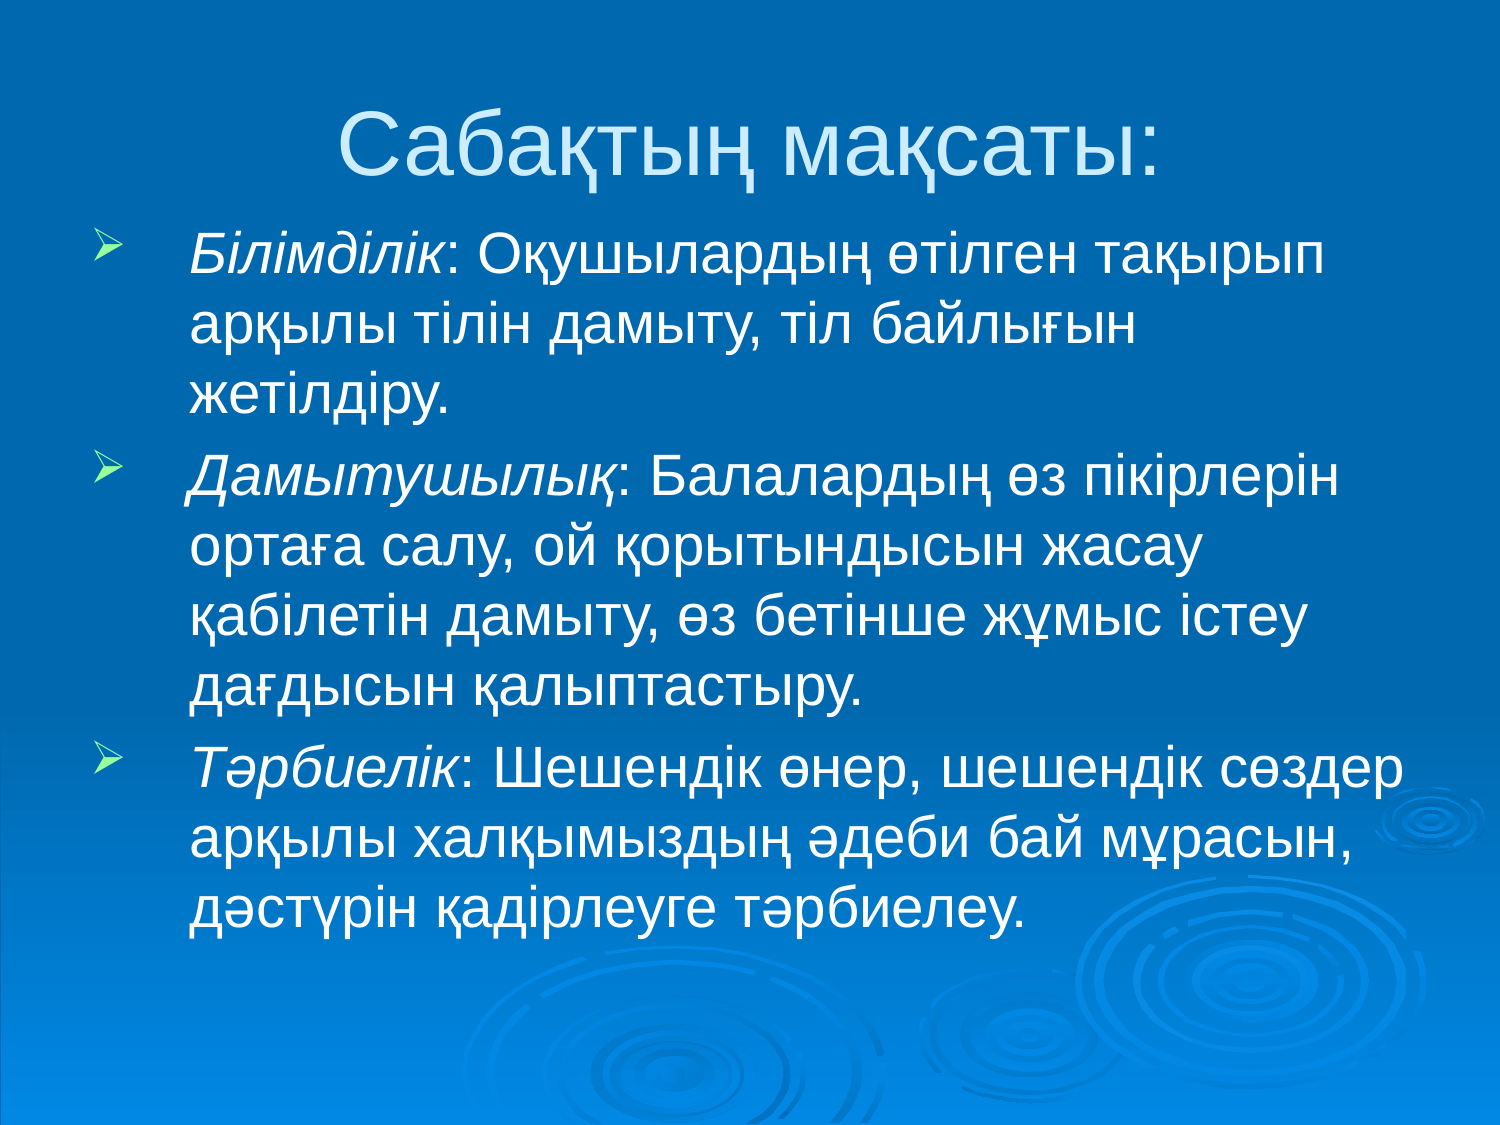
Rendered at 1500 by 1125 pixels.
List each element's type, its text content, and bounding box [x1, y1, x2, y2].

list Білімділік: Оқушылардың өтілген тақырып арқылы тілін дамыту, тіл байлығын жетілдіру. Дамытушылық: Балалардың өз пікірлерін ортаға салу, ой қорытындысын жасау қабілетін дамыту, өз бетінше жұмыс істеу дағдысын қалыптастыру. Тәрбиелік: Шешендік өнер, шешендік сөздер арқылы халқымыздың әдеби бай мұрасын, дәстүрін қадірлеуге тәрбиелеу. [74, 207, 1426, 1048]
title Сабақтың мақсаты: [74, 45, 1426, 207]
